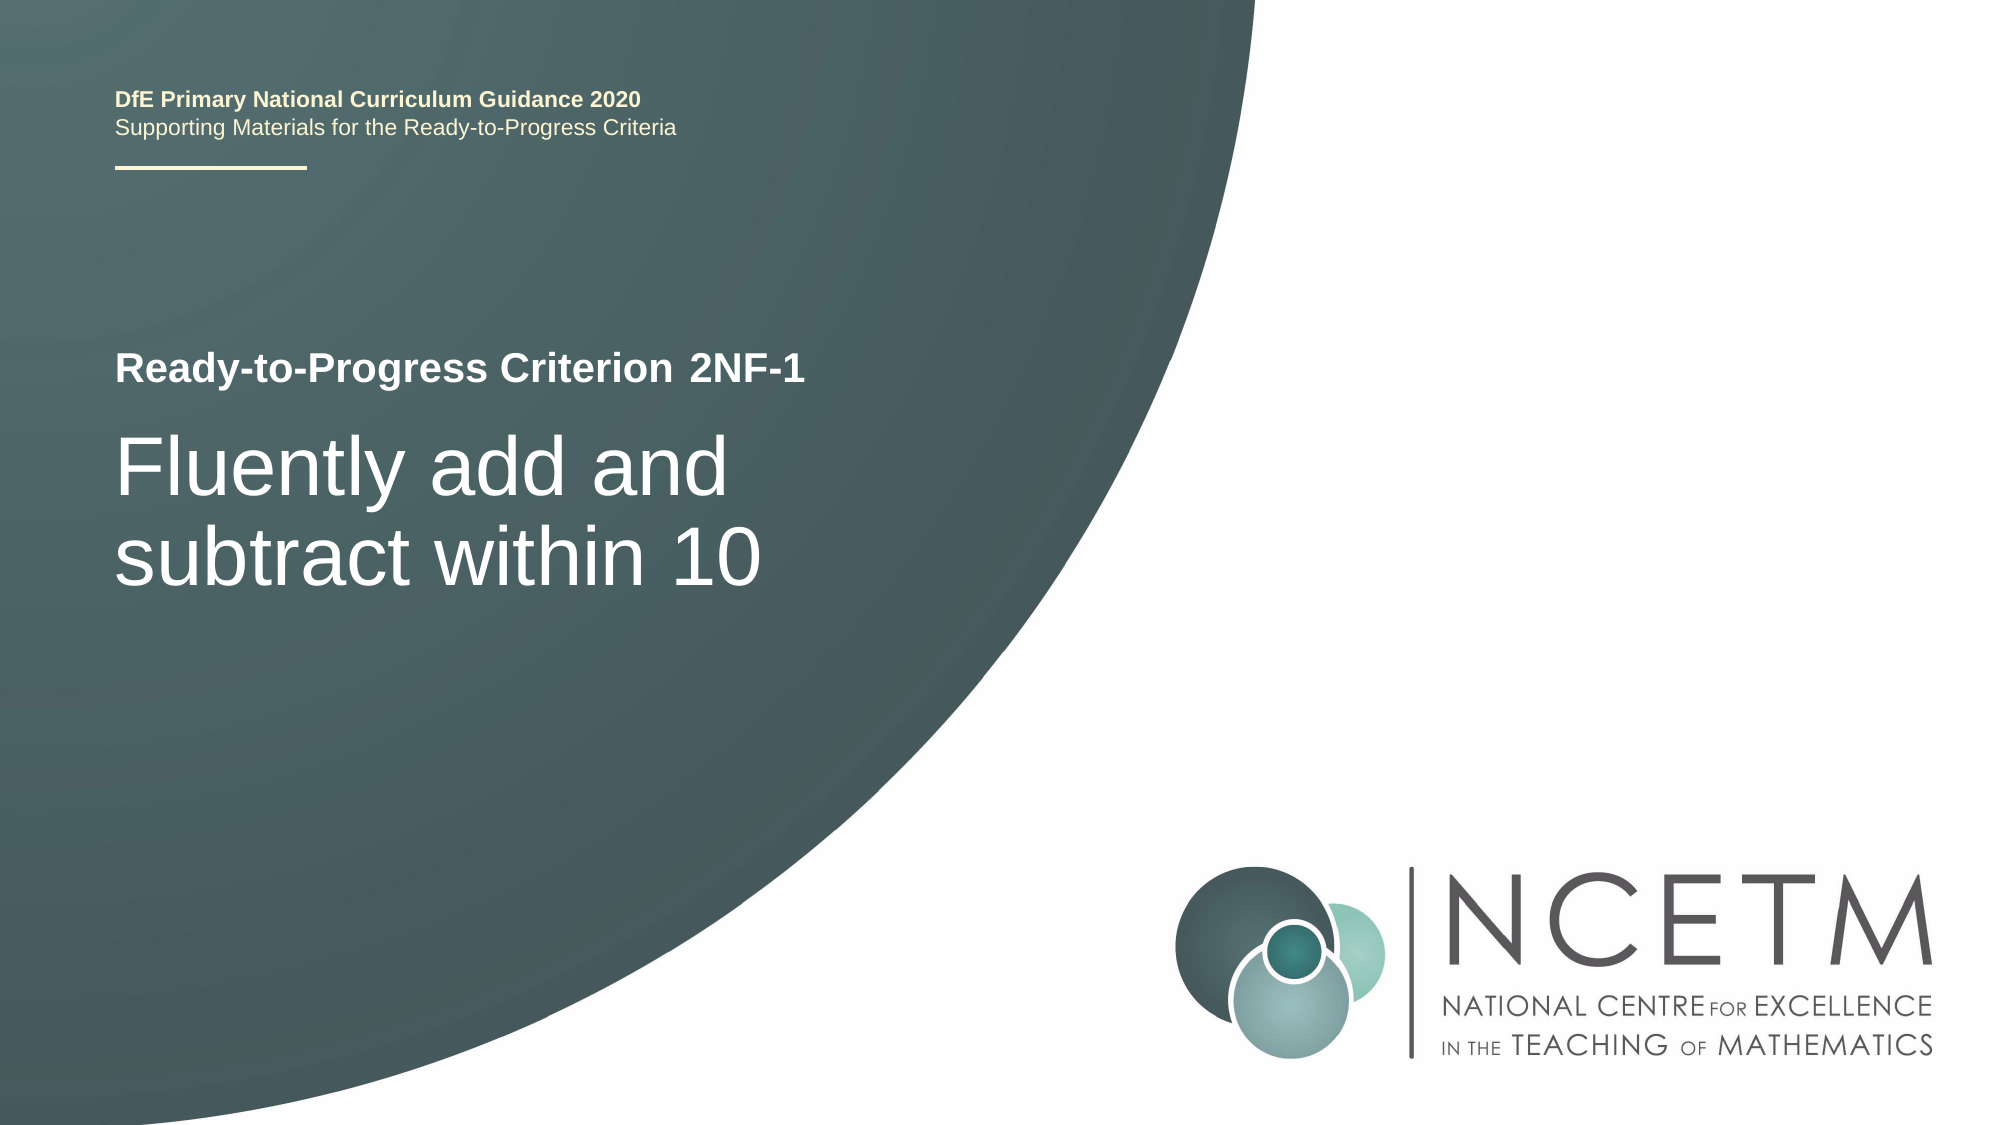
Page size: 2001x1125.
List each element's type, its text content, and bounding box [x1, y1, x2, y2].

list 2NF-1 [674, 338, 1043, 414]
picture [0, 0, 2001, 1125]
subtitle Fluently add and subtract within 10 [99, 416, 1000, 912]
